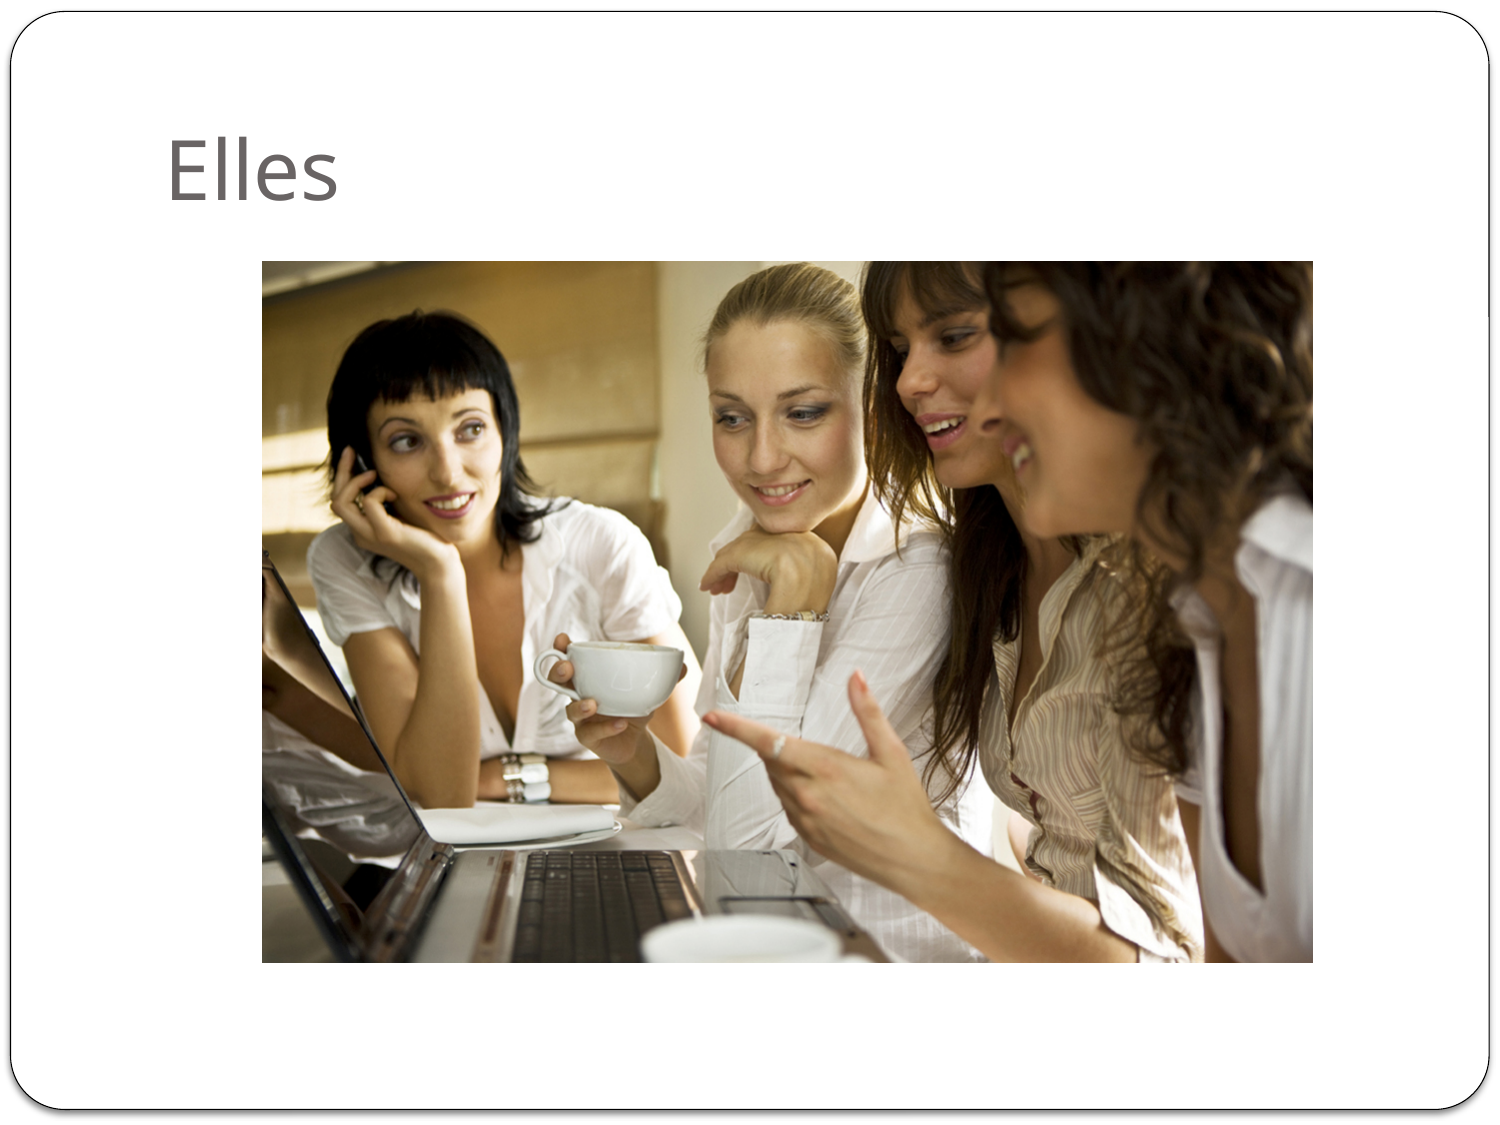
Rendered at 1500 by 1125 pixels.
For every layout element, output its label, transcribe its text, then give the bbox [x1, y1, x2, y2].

title Elles [150, 45, 1425, 233]
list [262, 261, 1313, 964]
